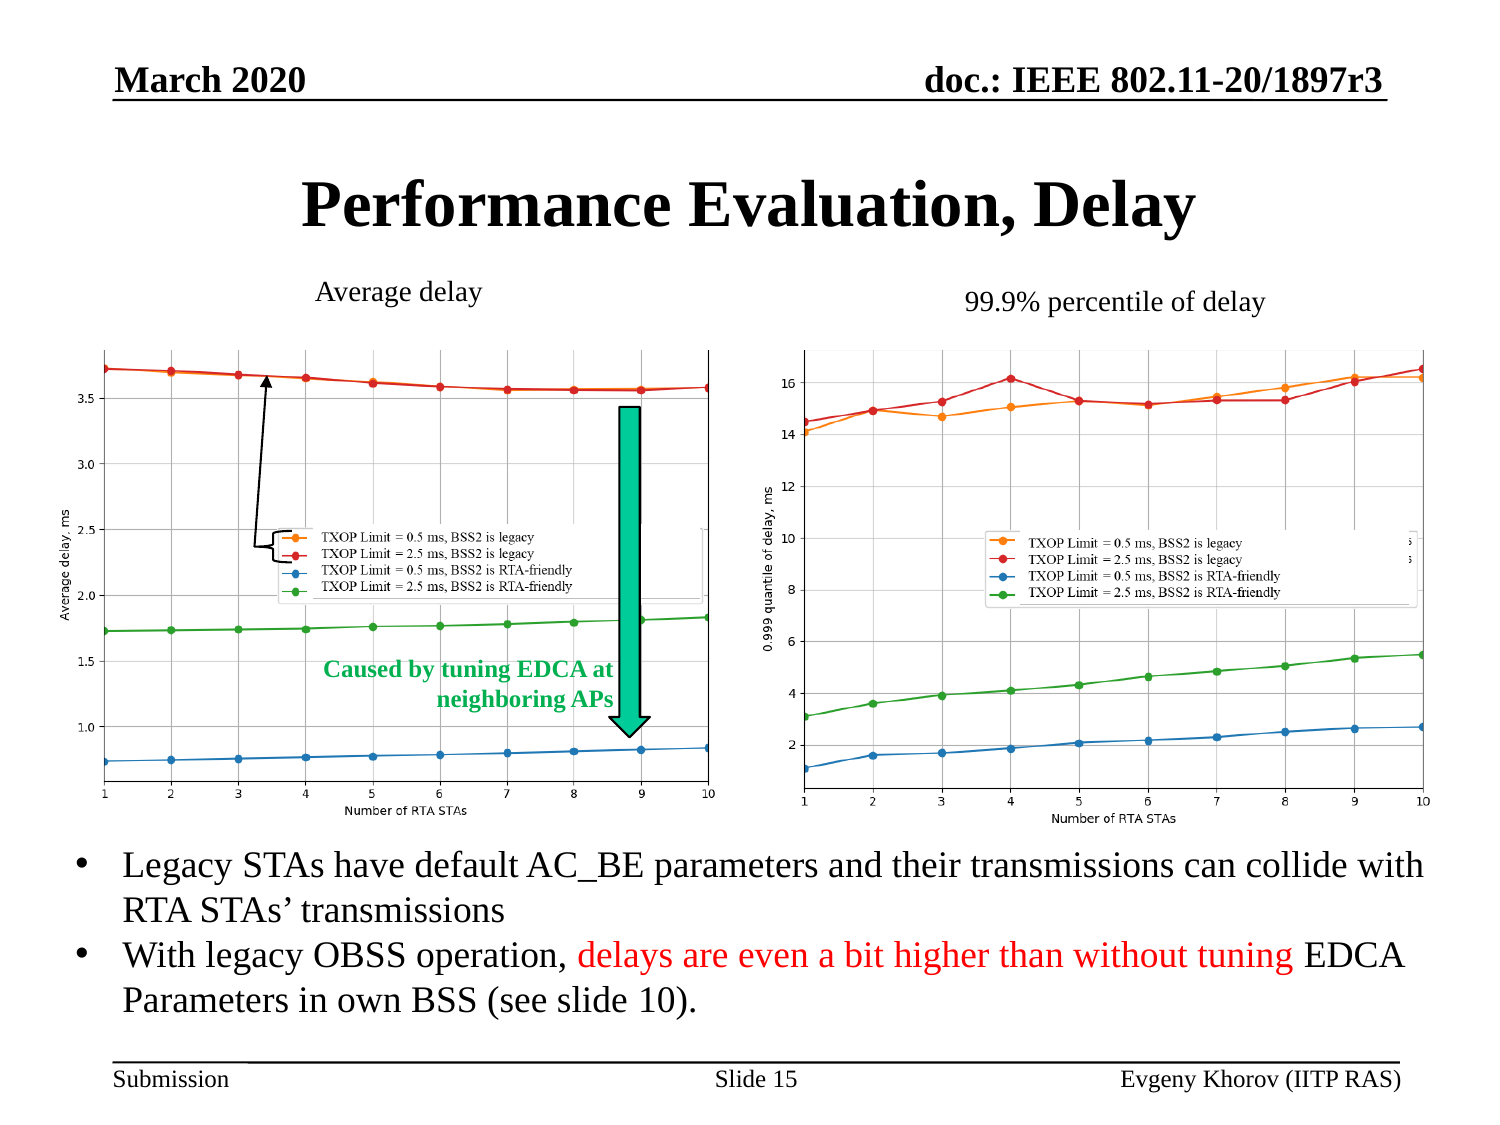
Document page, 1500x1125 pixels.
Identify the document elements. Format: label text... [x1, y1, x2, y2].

title Performance Evaluation, Delay [112, 112, 1388, 288]
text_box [254, 374, 268, 547]
picture [312, 524, 701, 603]
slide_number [114, 54, 309, 101]
text_box Average delay [300, 264, 640, 315]
slide_number 15 [712, 1073, 800, 1093]
picture [749, 349, 1443, 839]
text_box Legacy STAs have default AC_BE parameters and their transmissions can collide with RTA STAs’ transmissions With legacy OBSS operation, delays are even a bit higher than without tuning EDCA Parameters in own BSS (see slide 10). [60, 832, 1478, 1073]
text_box 99.9% percentile of delay [950, 274, 1377, 325]
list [46, 349, 729, 830]
footer Evgeny Khorov (IITP RAS) [949, 1073, 1402, 1093]
